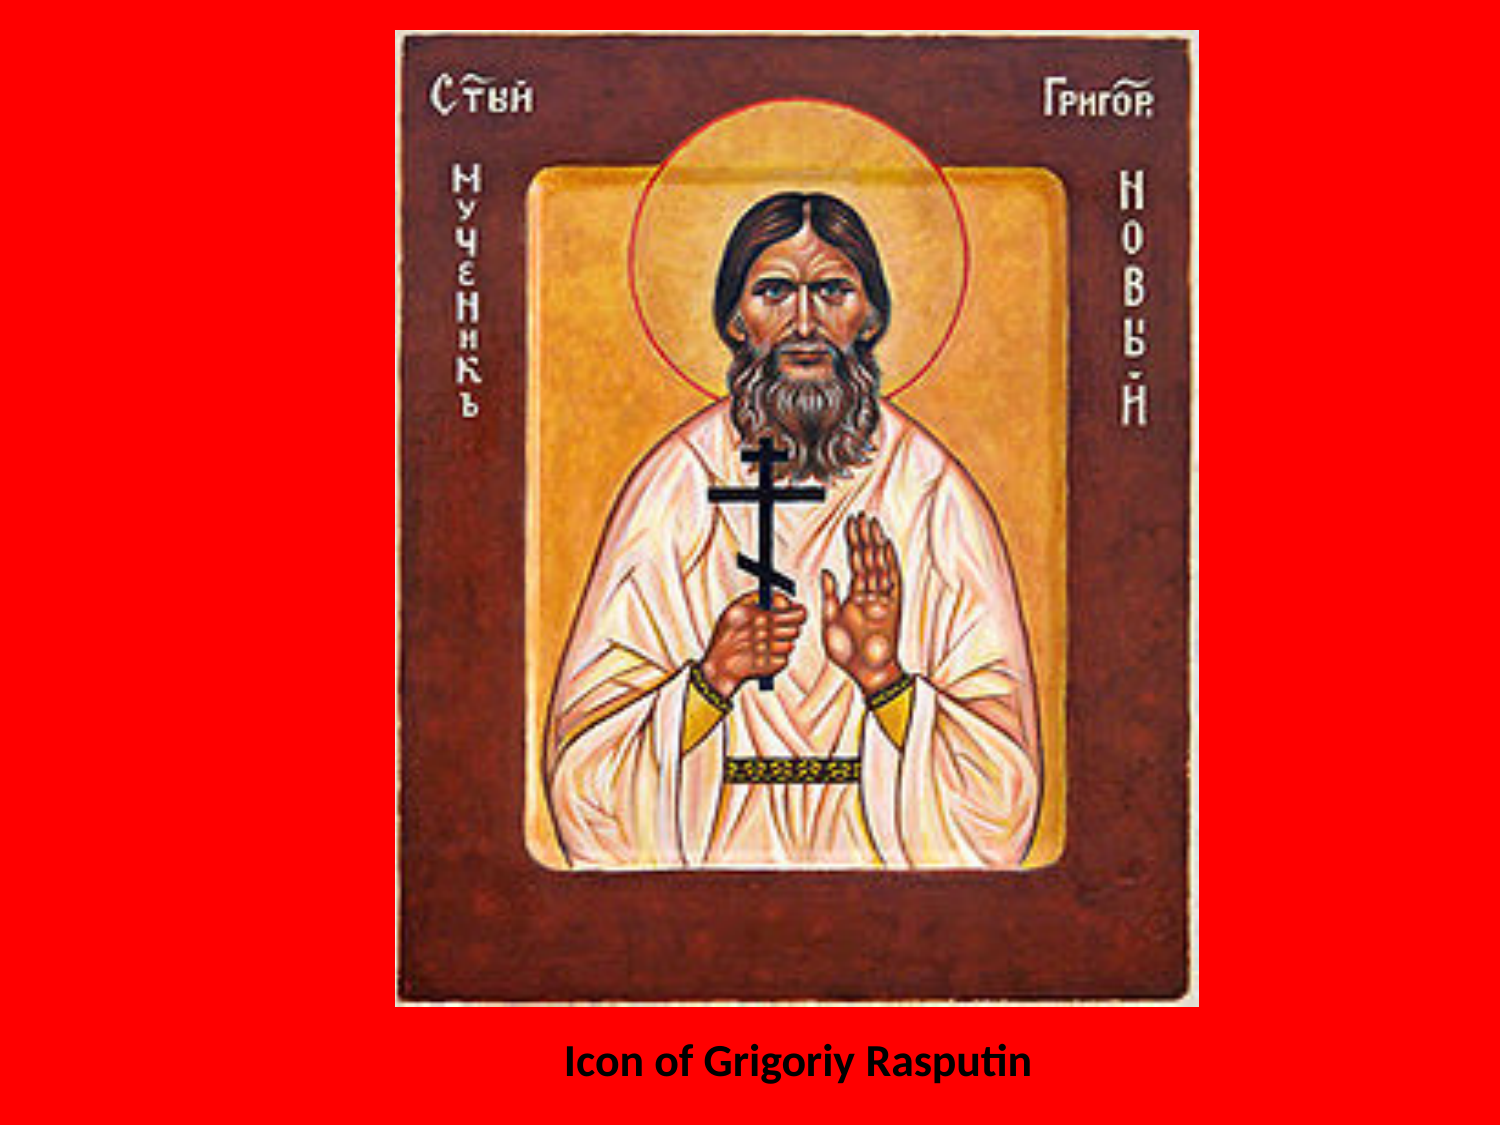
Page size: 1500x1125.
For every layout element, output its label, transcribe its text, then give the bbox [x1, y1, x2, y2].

text_box Icon of Grigoriy Rasputin [549, 1023, 1102, 1093]
picture [395, 30, 1200, 1008]
